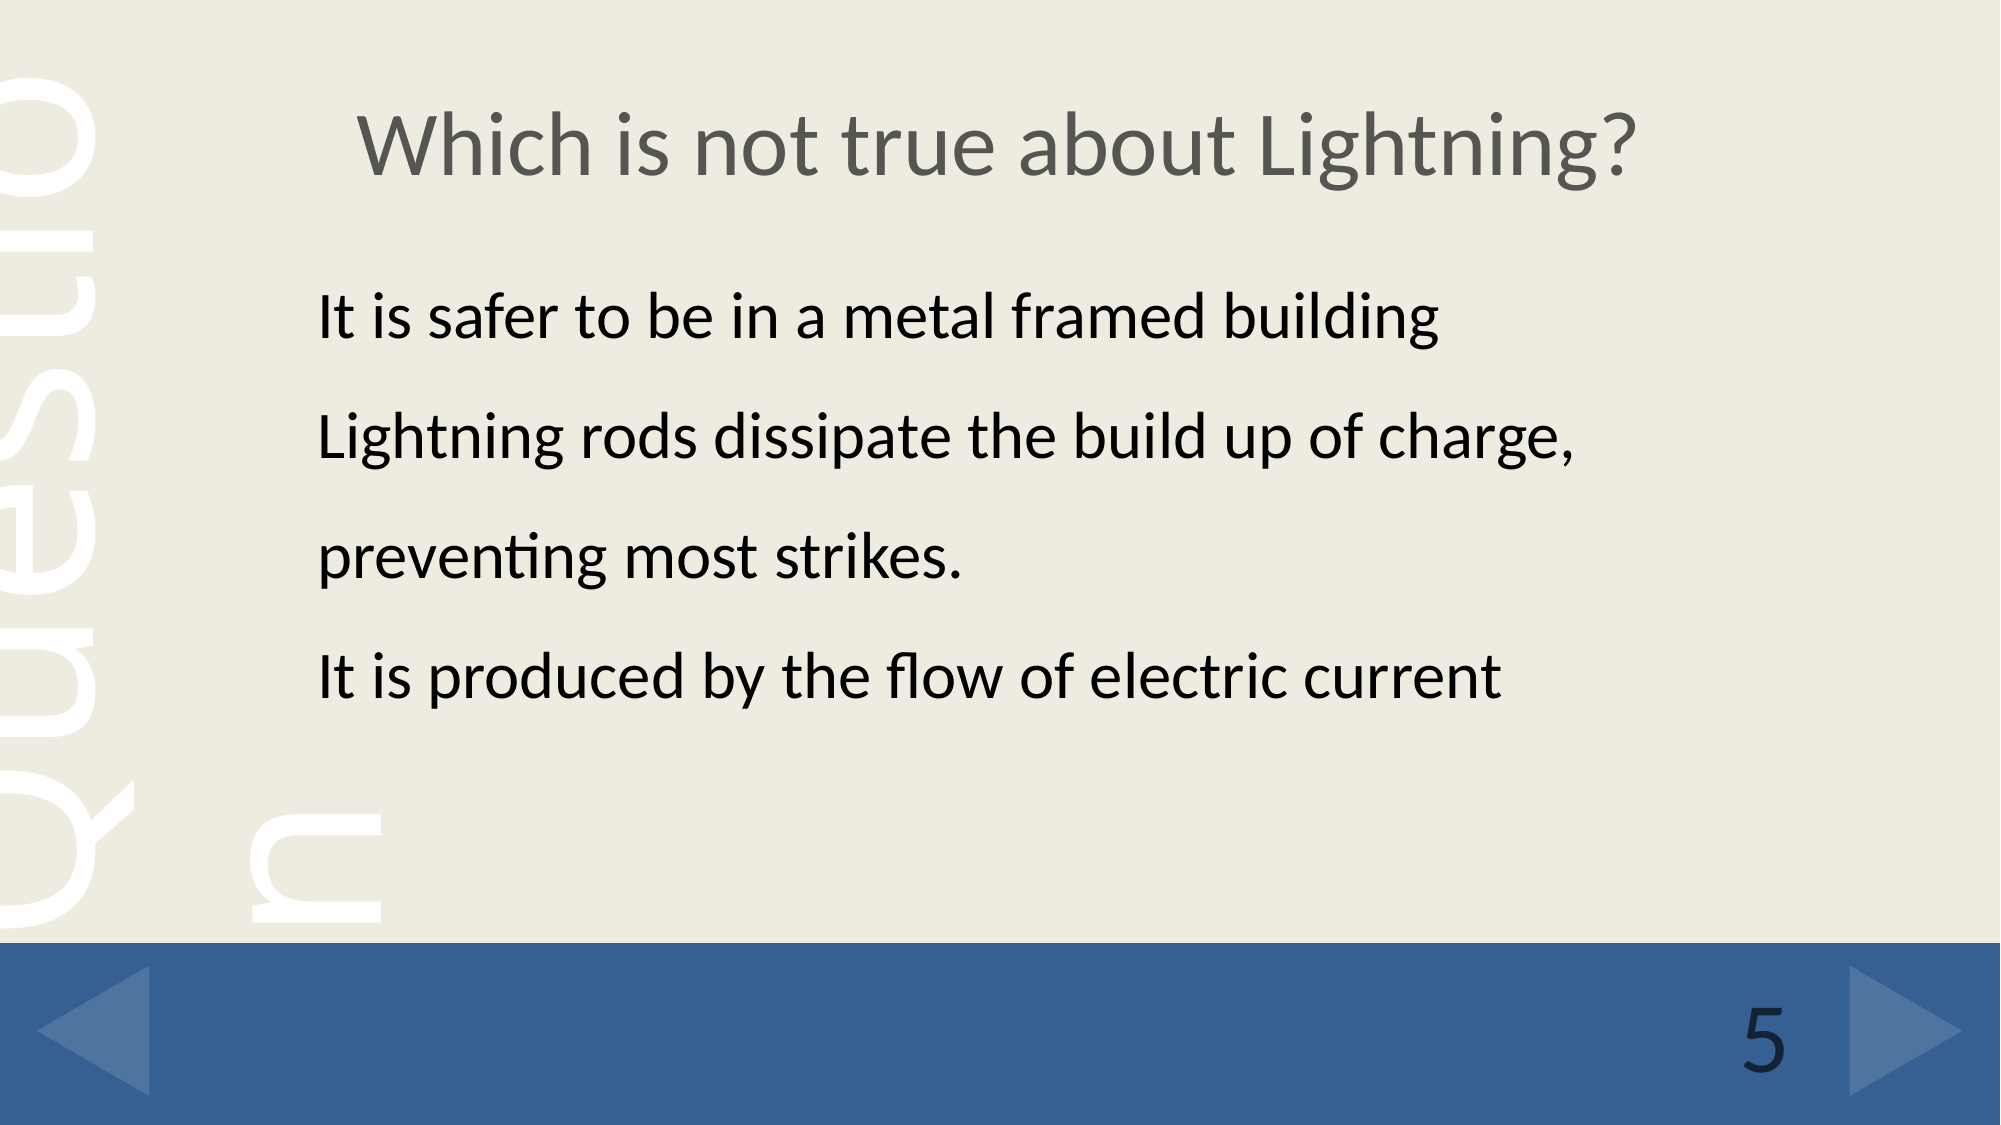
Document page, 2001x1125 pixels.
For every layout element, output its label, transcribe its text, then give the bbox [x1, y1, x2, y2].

list 5 [1494, 967, 1806, 1097]
list It is safer to be in a metal framed building Lightning rods dissipate the build up of charge, preventing most strikes. It is produced by the flow of electric current [302, 307, 1760, 636]
title Which is not true about Lightning? [99, 45, 1900, 233]
